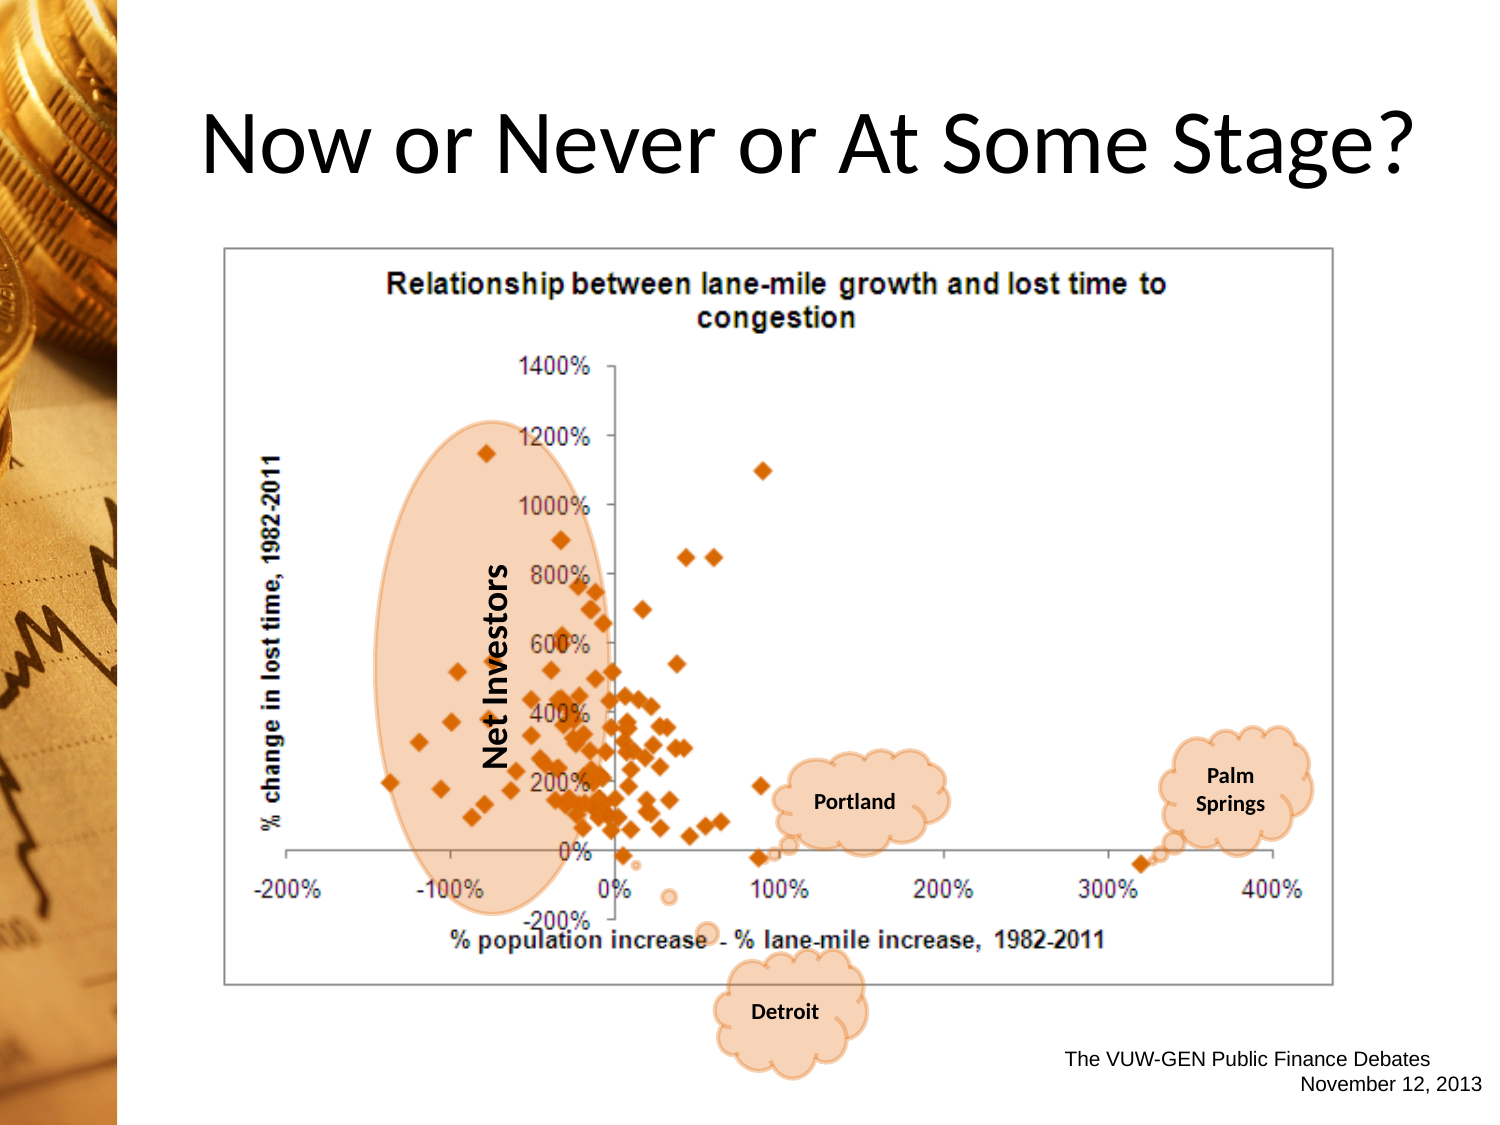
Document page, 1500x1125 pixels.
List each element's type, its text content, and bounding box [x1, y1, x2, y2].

picture [0, 0, 118, 1125]
text_box The VUW-GEN Public Finance Debates November 12, 2013 [667, 1034, 1498, 1106]
title Now or Never or At Some Stage? [171, 45, 1449, 229]
text_box Detroit [712, 996, 870, 1081]
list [222, 245, 1337, 988]
